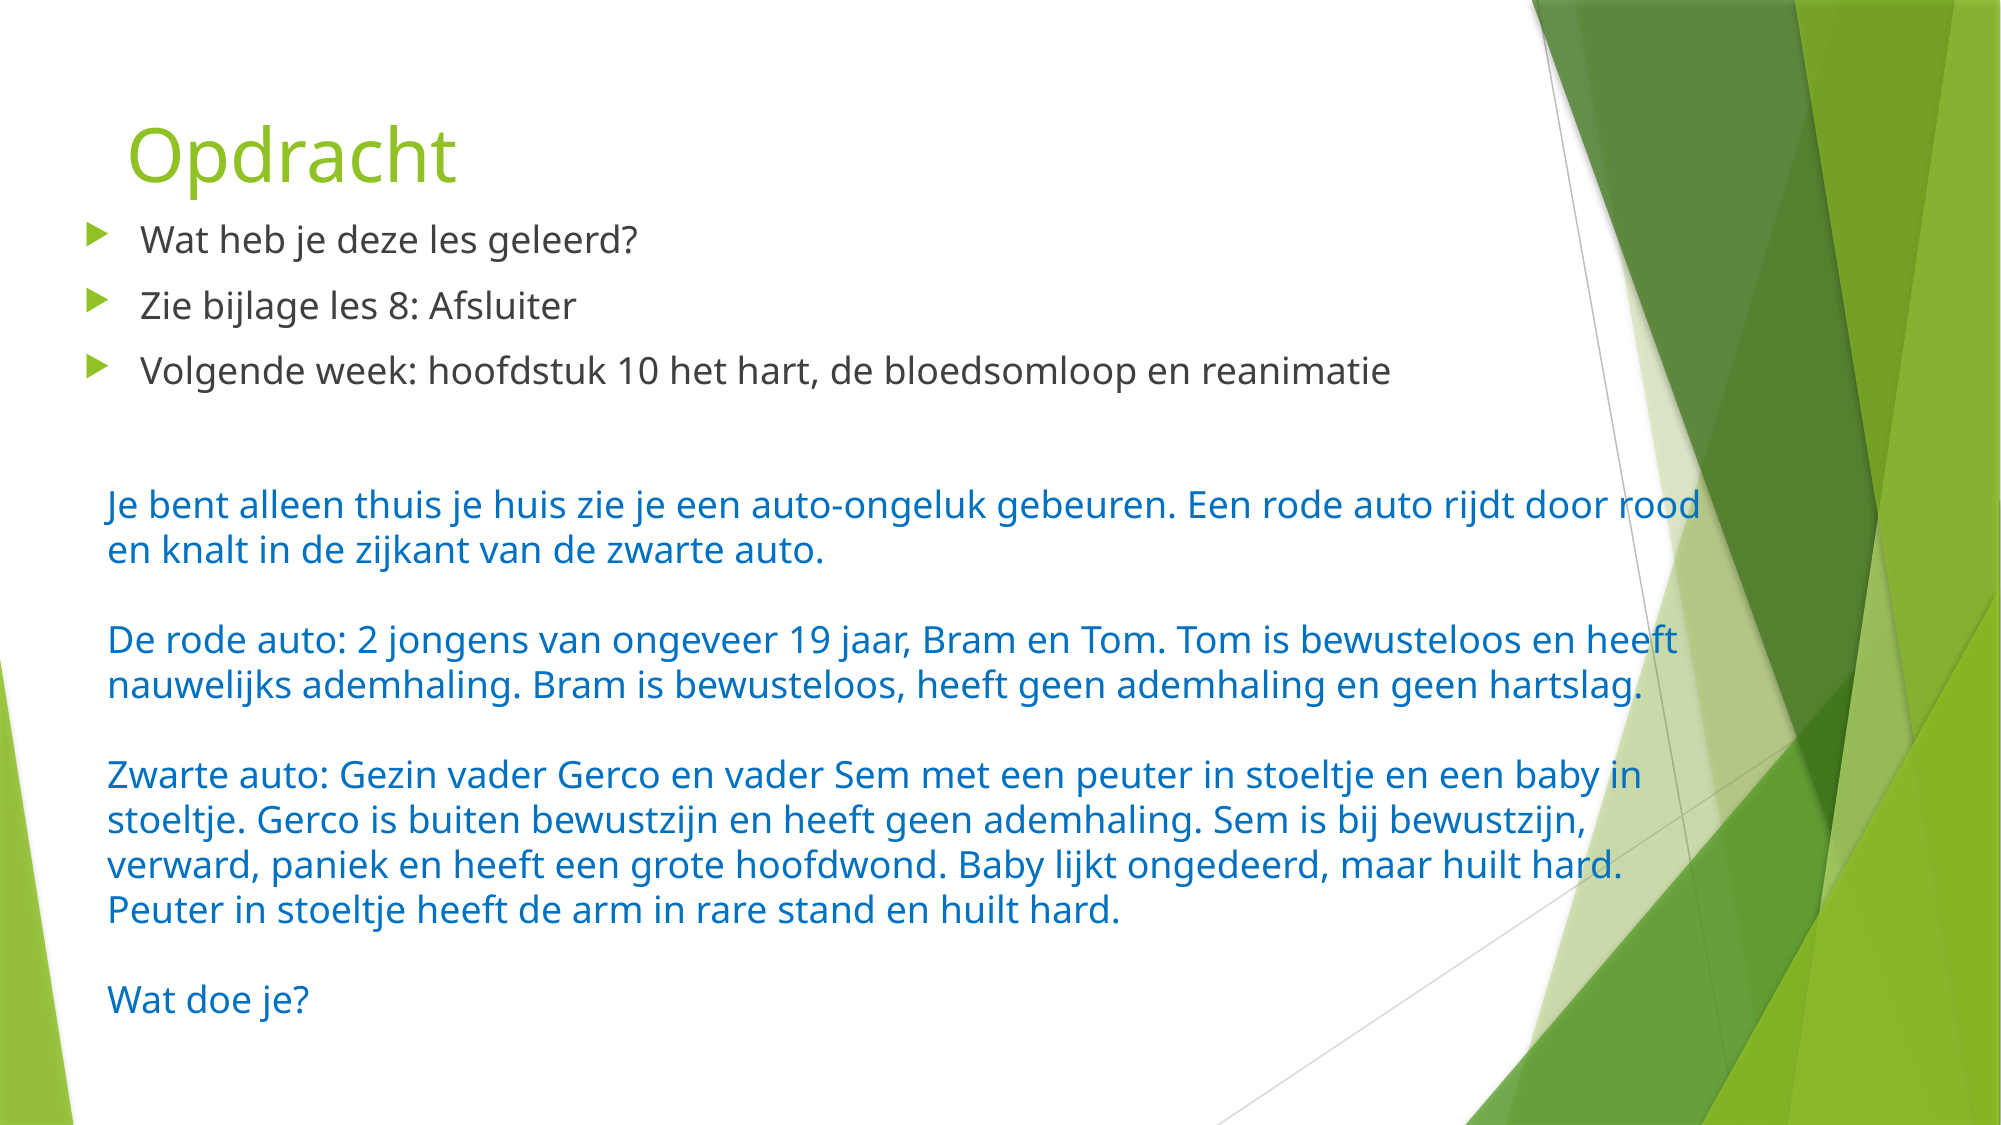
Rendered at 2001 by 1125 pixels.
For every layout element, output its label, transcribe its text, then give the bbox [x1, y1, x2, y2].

title Opdracht [111, 99, 1522, 317]
list Wat heb je deze les geleerd? Zie bijlage les 8: Afsluiter Volgende week: hoofdstuk 10 het hart, de bloedsomloop en reanimatie [68, 208, 1480, 845]
text_box Je bent alleen thuis je huis zie je een auto-ongeluk gebeuren. Een rode auto rijdt door rood en knalt in de zijkant van de zwarte auto. De rode auto: 2 jongens van ongeveer 19 jaar, Bram en Tom. Tom is bewusteloos en heeft nauwelijks ademhaling. Bram is bewusteloos, heeft geen ademhaling en geen hartslag. Zwarte auto: Gezin vader Gerco en vader Sem met een peuter in stoeltje en een baby in stoeltje. Gerco is buiten bewustzijn en heeft geen ademhaling. Sem is bij bewustzijn, verward, paniek en heeft een grote hoofdwond. Baby lijkt ongedeerd, maar huilt hard. Peuter in stoeltje heeft de arm in rare stand en huilt hard. Wat doe je? [92, 473, 1747, 1029]
